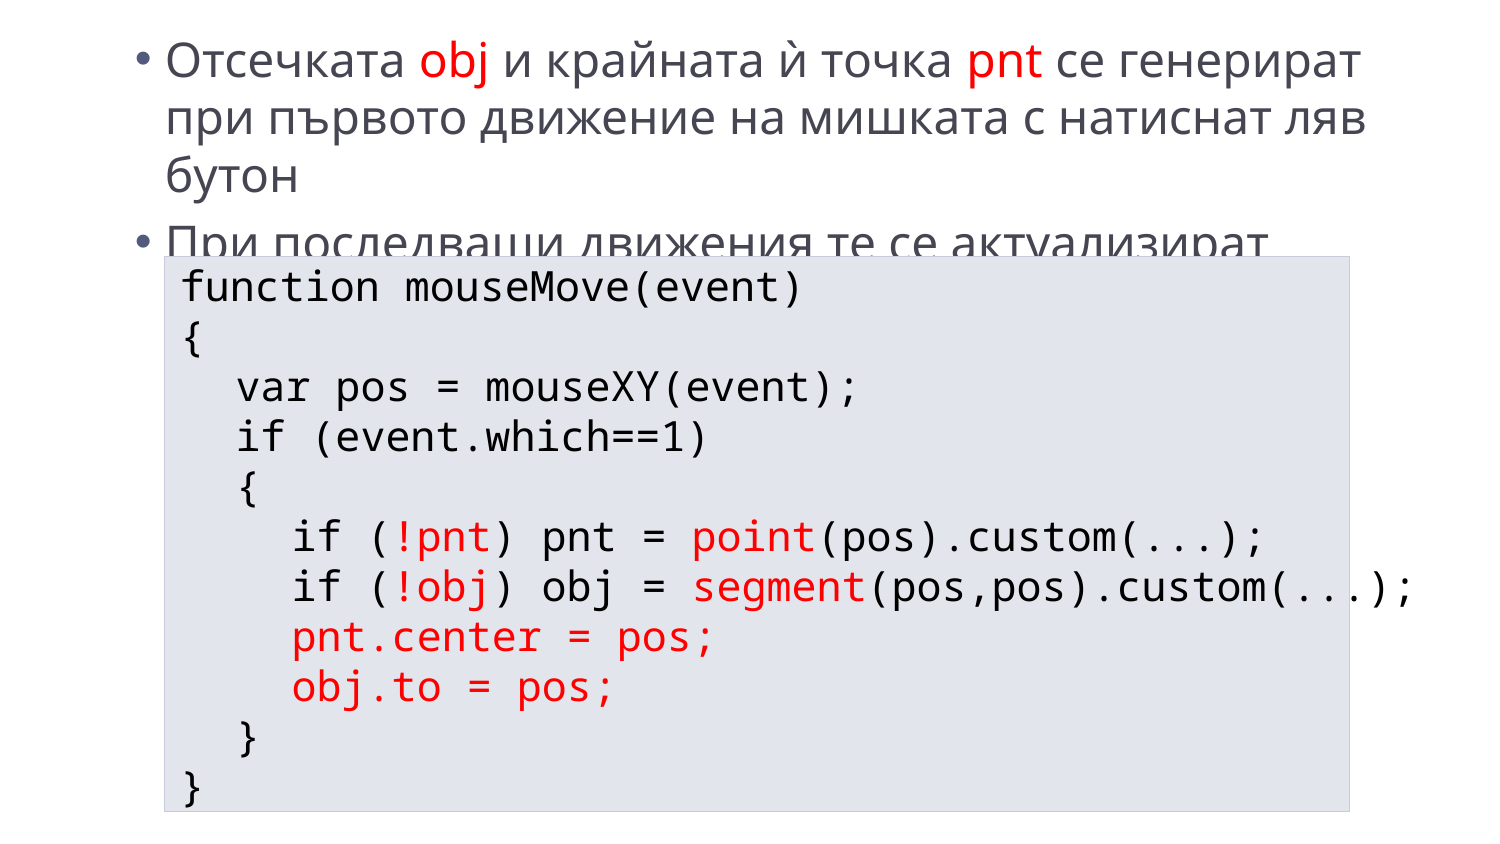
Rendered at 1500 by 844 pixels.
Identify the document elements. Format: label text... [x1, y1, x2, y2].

list Отсечката obj и крайната ѝ точка pnt се генерират при първото движение на мишката с натиснат ляв бутон При последващи движения те се актуализират [75, 21, 1475, 835]
text_box function mouseMove(event) { var pos = mouseXY(event); if (event.which==1) { if (!pnt) pnt = point(pos).custom(...); if (!obj) obj = segment(pos,pos).custom(...); pnt.center = pos; obj.to = pos; } } [164, 256, 1350, 812]
